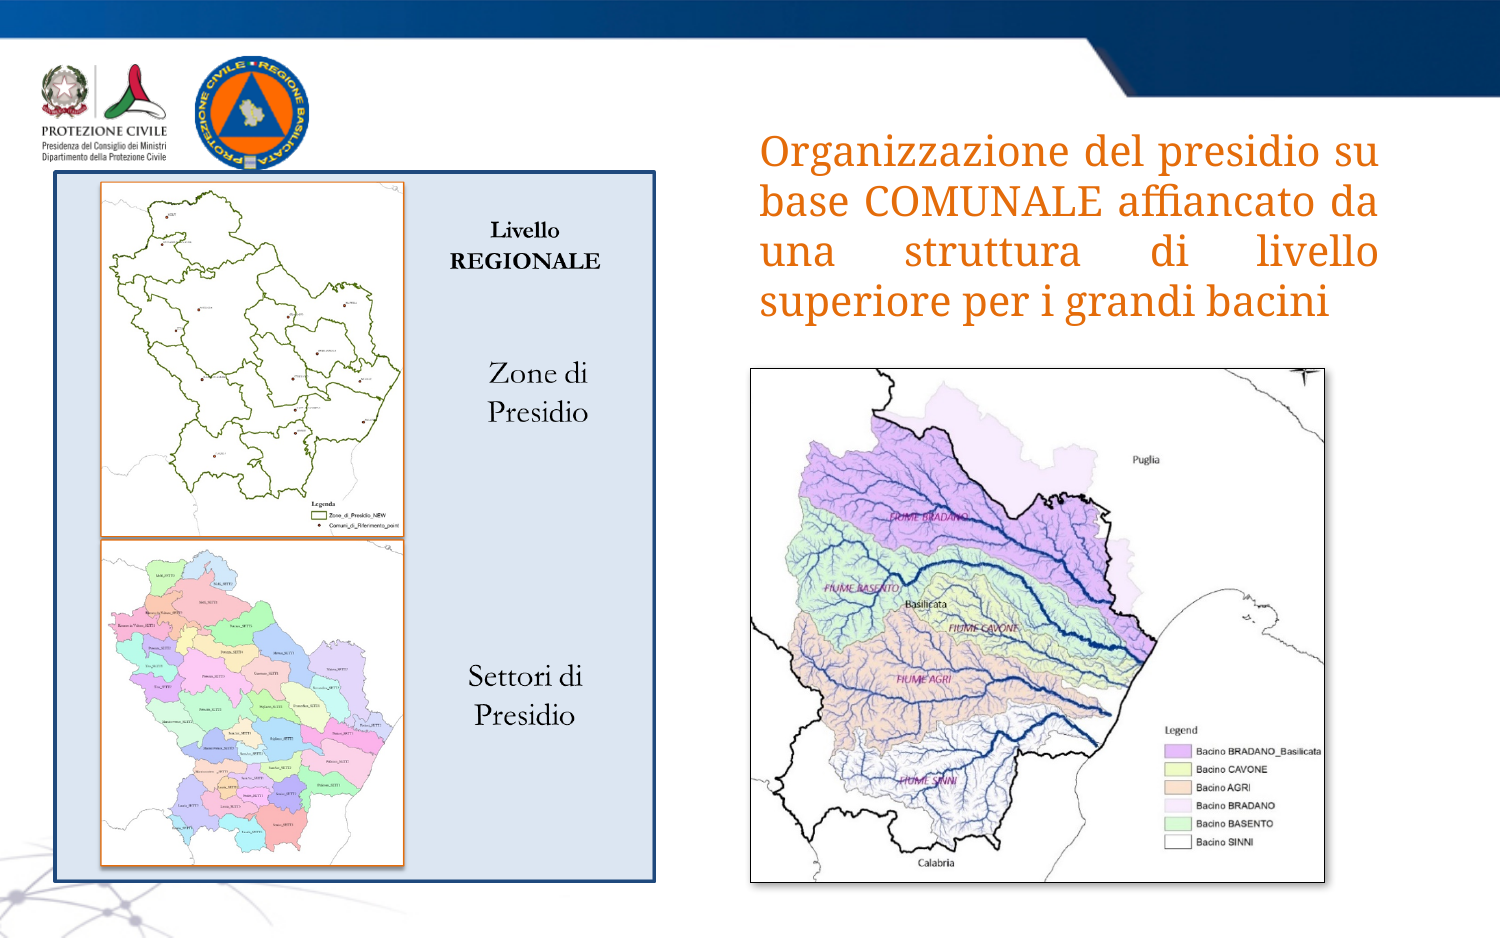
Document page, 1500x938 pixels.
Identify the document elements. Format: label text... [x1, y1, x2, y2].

picture [0, 0, 1500, 938]
text_box Organizzazione del presidio su base COMUNALE affiancato da una struttura di livello superiore per i grandi bacini [744, 117, 1395, 333]
